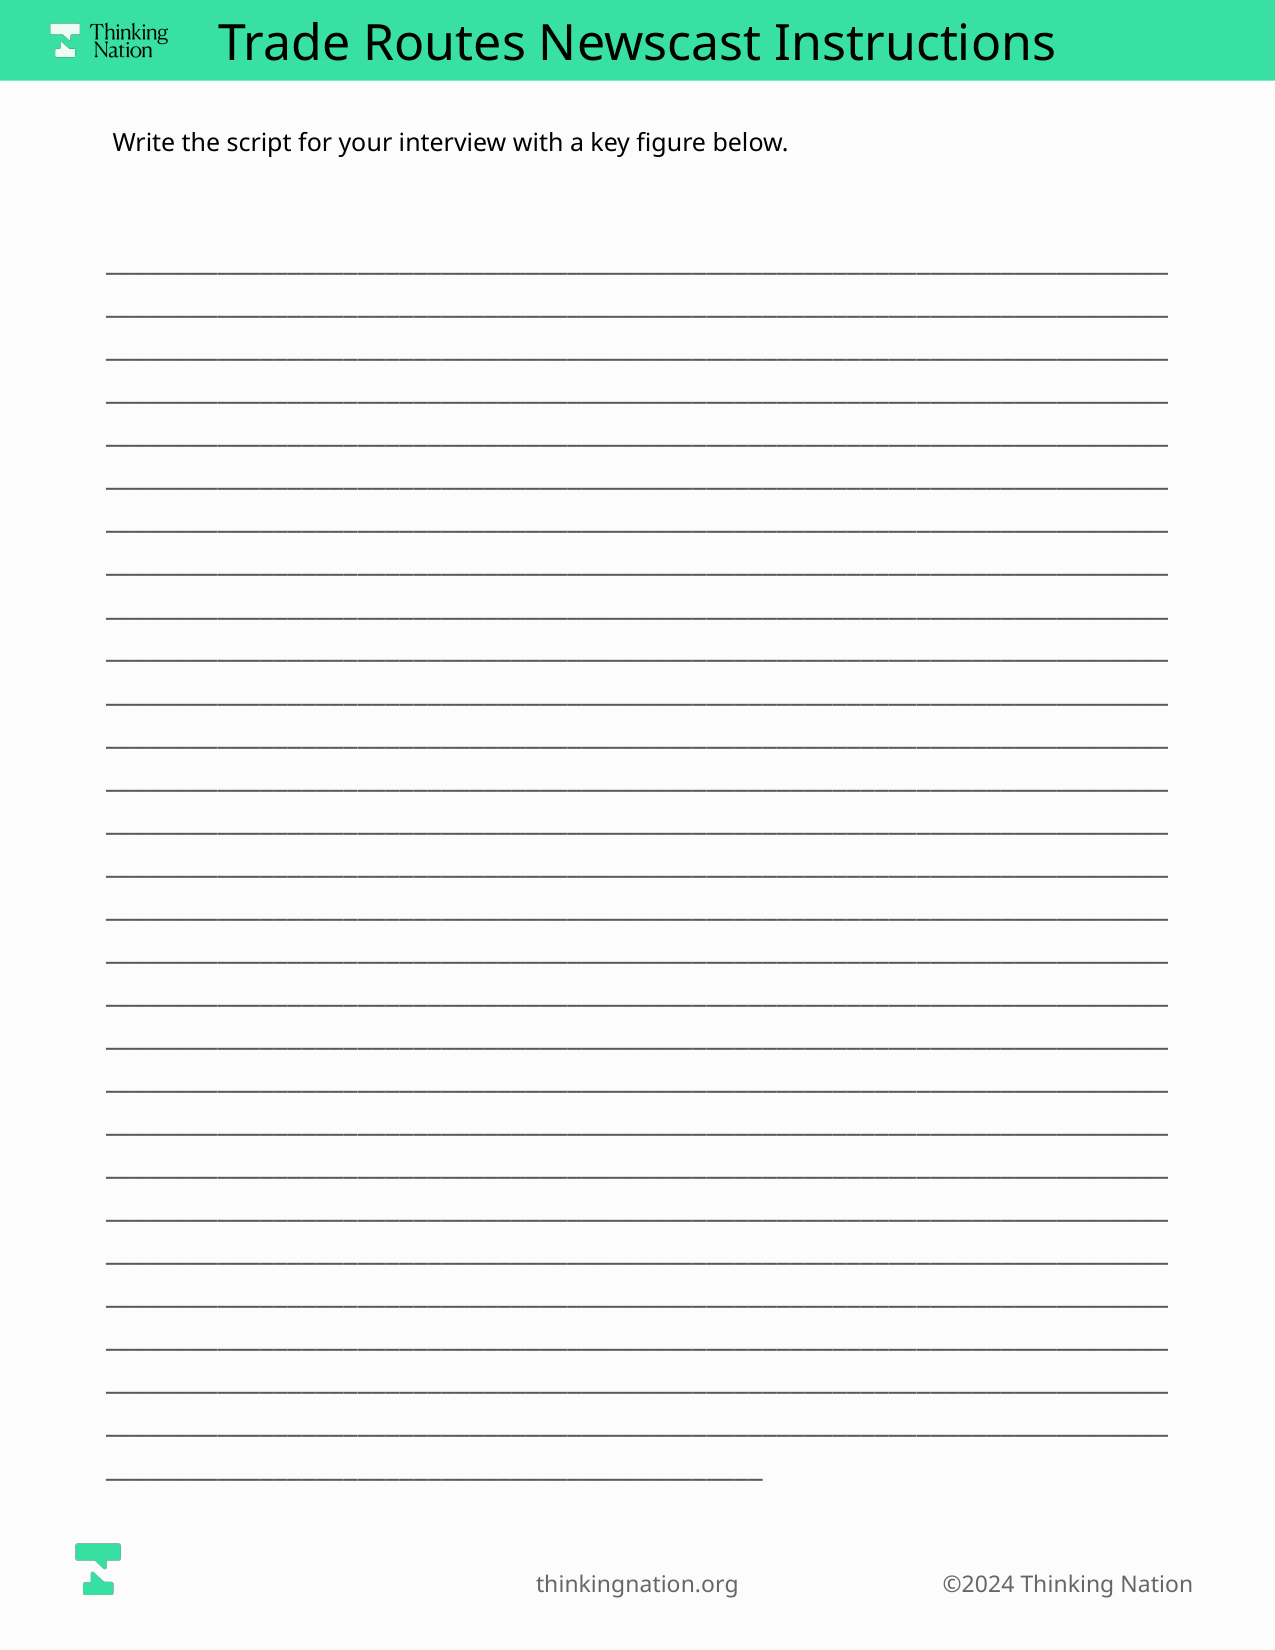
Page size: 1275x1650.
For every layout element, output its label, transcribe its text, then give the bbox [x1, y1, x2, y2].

picture [36, 12, 172, 69]
text_box Write the script for your interview with a key figure below. [97, 107, 1178, 172]
text_box _______________________________________________________________________________________________________________________________________________________________________________________________________________________________________________________________________________________________________________________________________________________________________________________________________________________________________________________________________________________________________________________________________________________________________________________________________________________________________________________________________________________________________________________________________________________________________________________________________________________________________________________________________________________________________________________________________________________________________________________________________________________________________________________________________________________________________________________________________________________________________________________________________________________________________________________________________________________________________________________________________________________________________________________________________________________________________________________________________________________________________________________________________________________________________________________________________________________________________________________________________________________________________________________________________________________________________________________________________________________________________________________________________________________________________________________________________________________________________________________________________________________________________________________________________________________________________________________________________________________________________________________________________________________________________________________________ [91, 218, 1199, 1502]
picture [62, 1533, 134, 1605]
text_box Trade Routes Newscast Instructions [0, 0, 1275, 81]
text_box [456, 1534, 1275, 1613]
